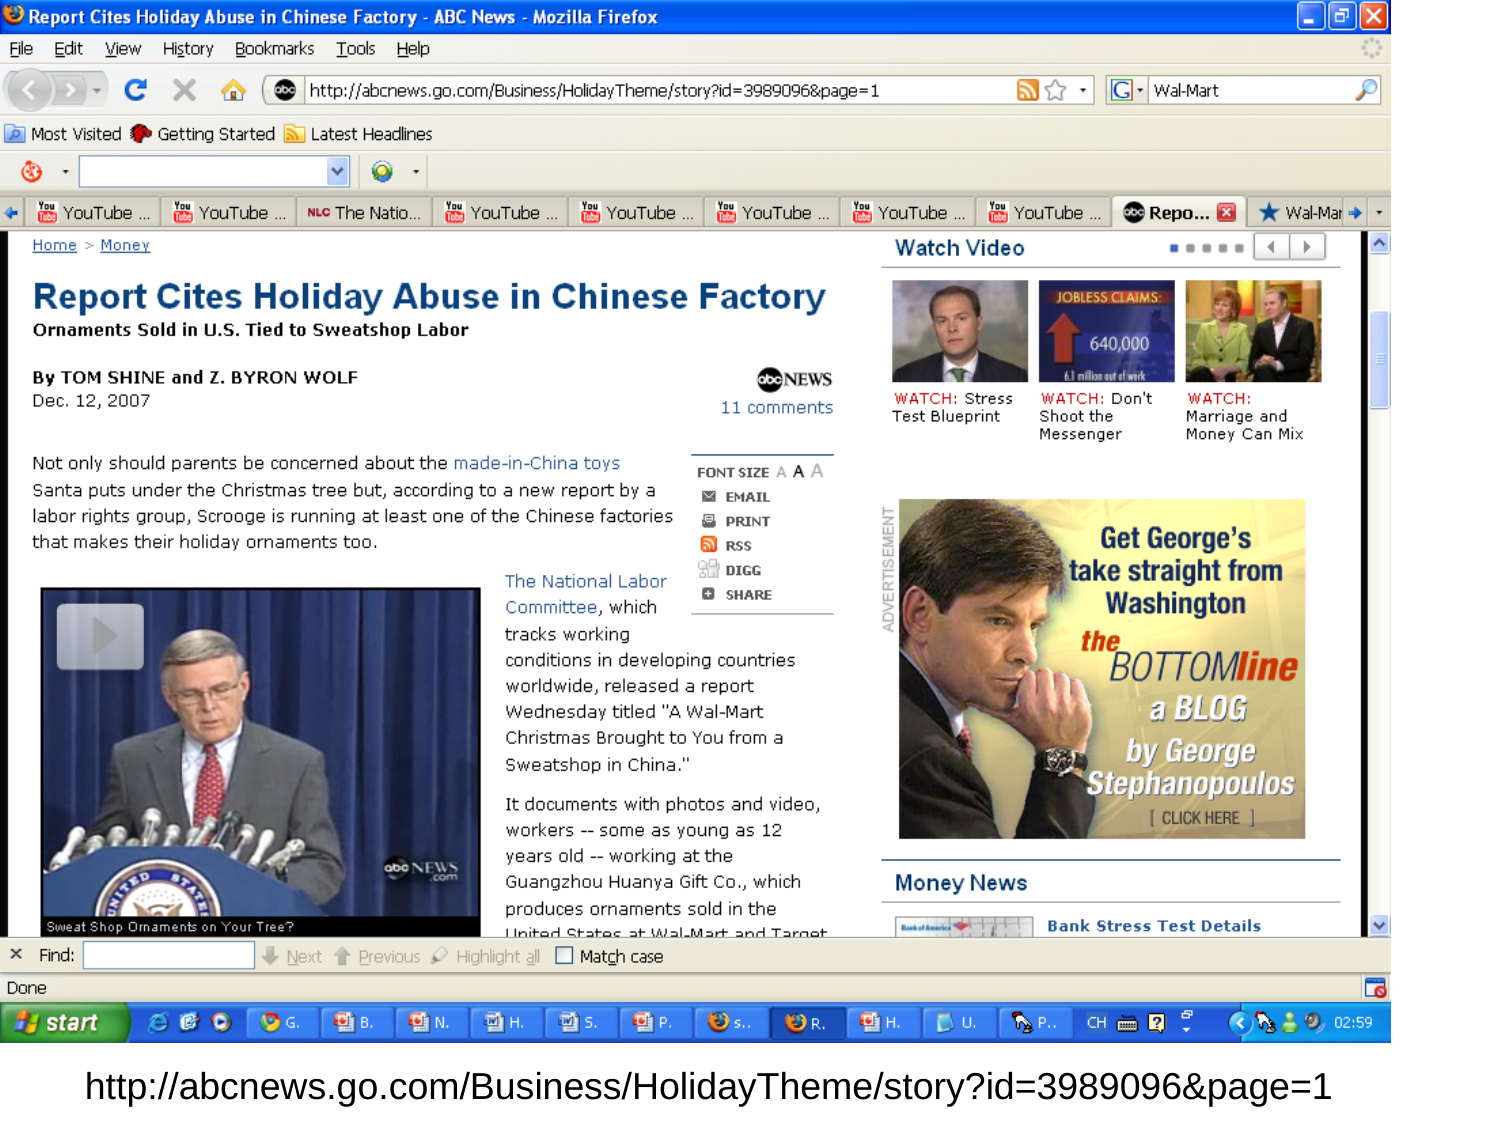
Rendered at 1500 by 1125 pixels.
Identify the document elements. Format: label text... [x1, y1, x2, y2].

text_box http://abcnews.go.com/Business/HolidayTheme/story?id=3989096&page=1 [70, 1054, 1395, 1115]
picture [0, 0, 1391, 1044]
